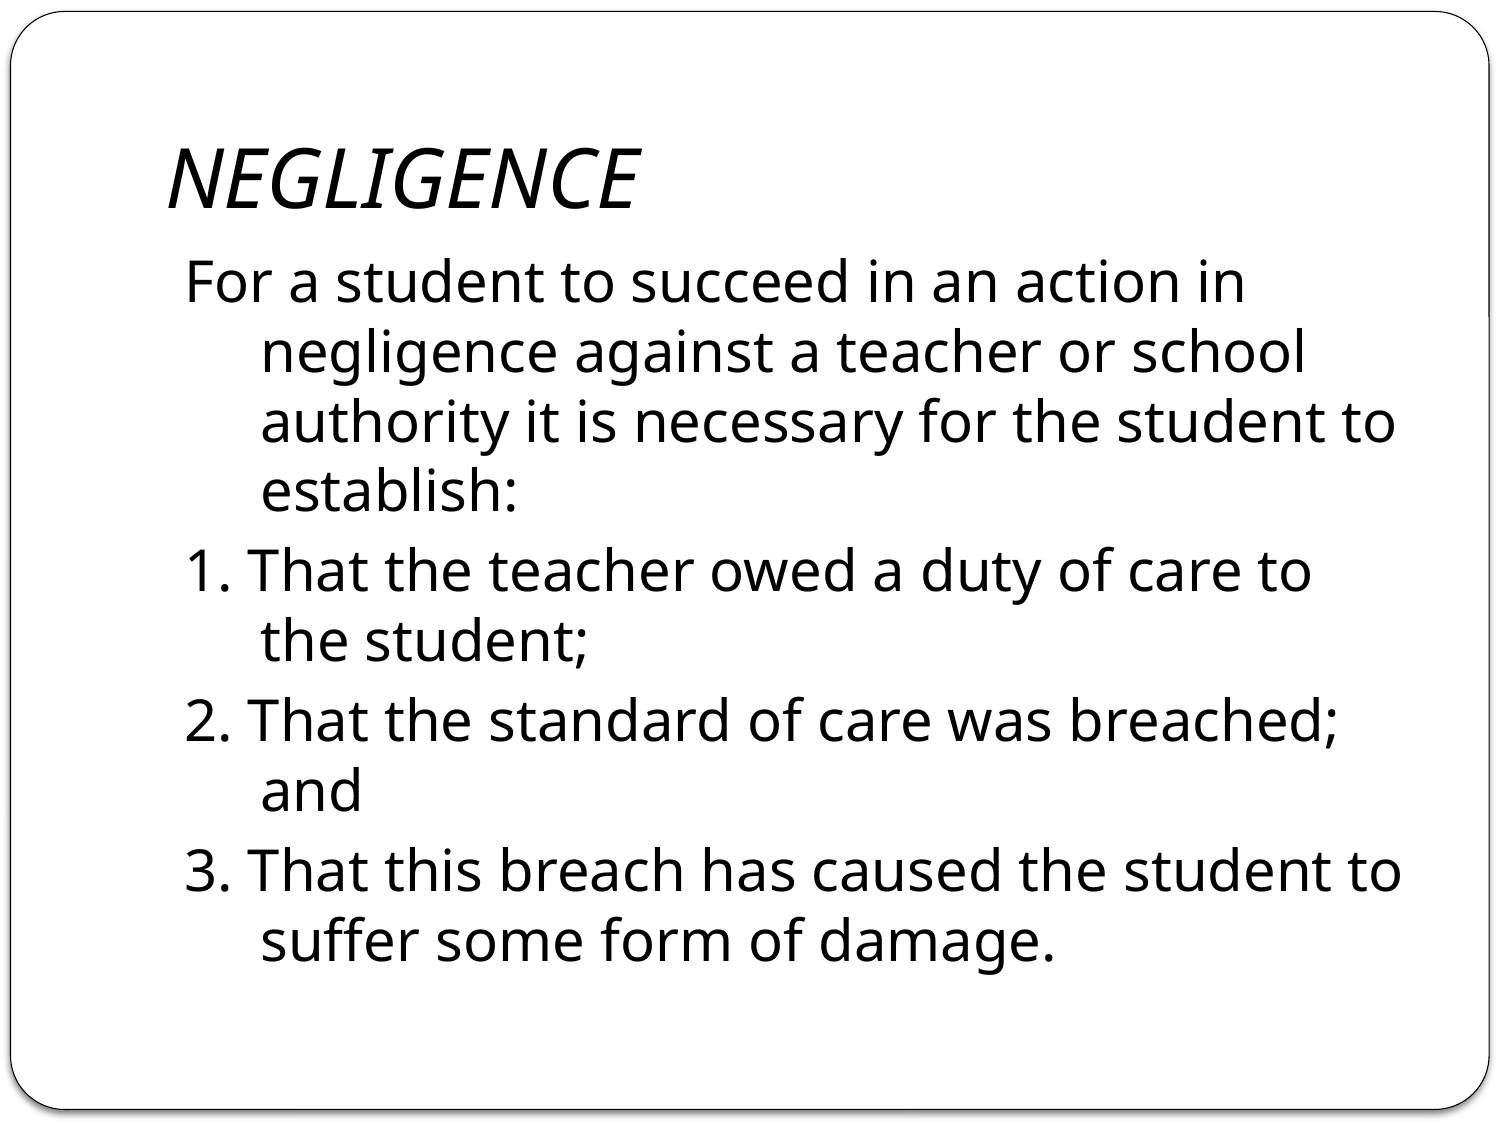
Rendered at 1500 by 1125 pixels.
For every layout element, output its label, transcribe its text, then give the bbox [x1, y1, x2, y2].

list For a student to succeed in an action in negligence against a teacher or school authority it is necessary for the student to establish: 1. That the teacher owed a duty of care to the student; 2. That the standard of care was breached; and 3. That this breach has caused the student to suffer some form of damage. [150, 237, 1425, 988]
title NEGLIGENCE [150, 45, 1425, 233]
